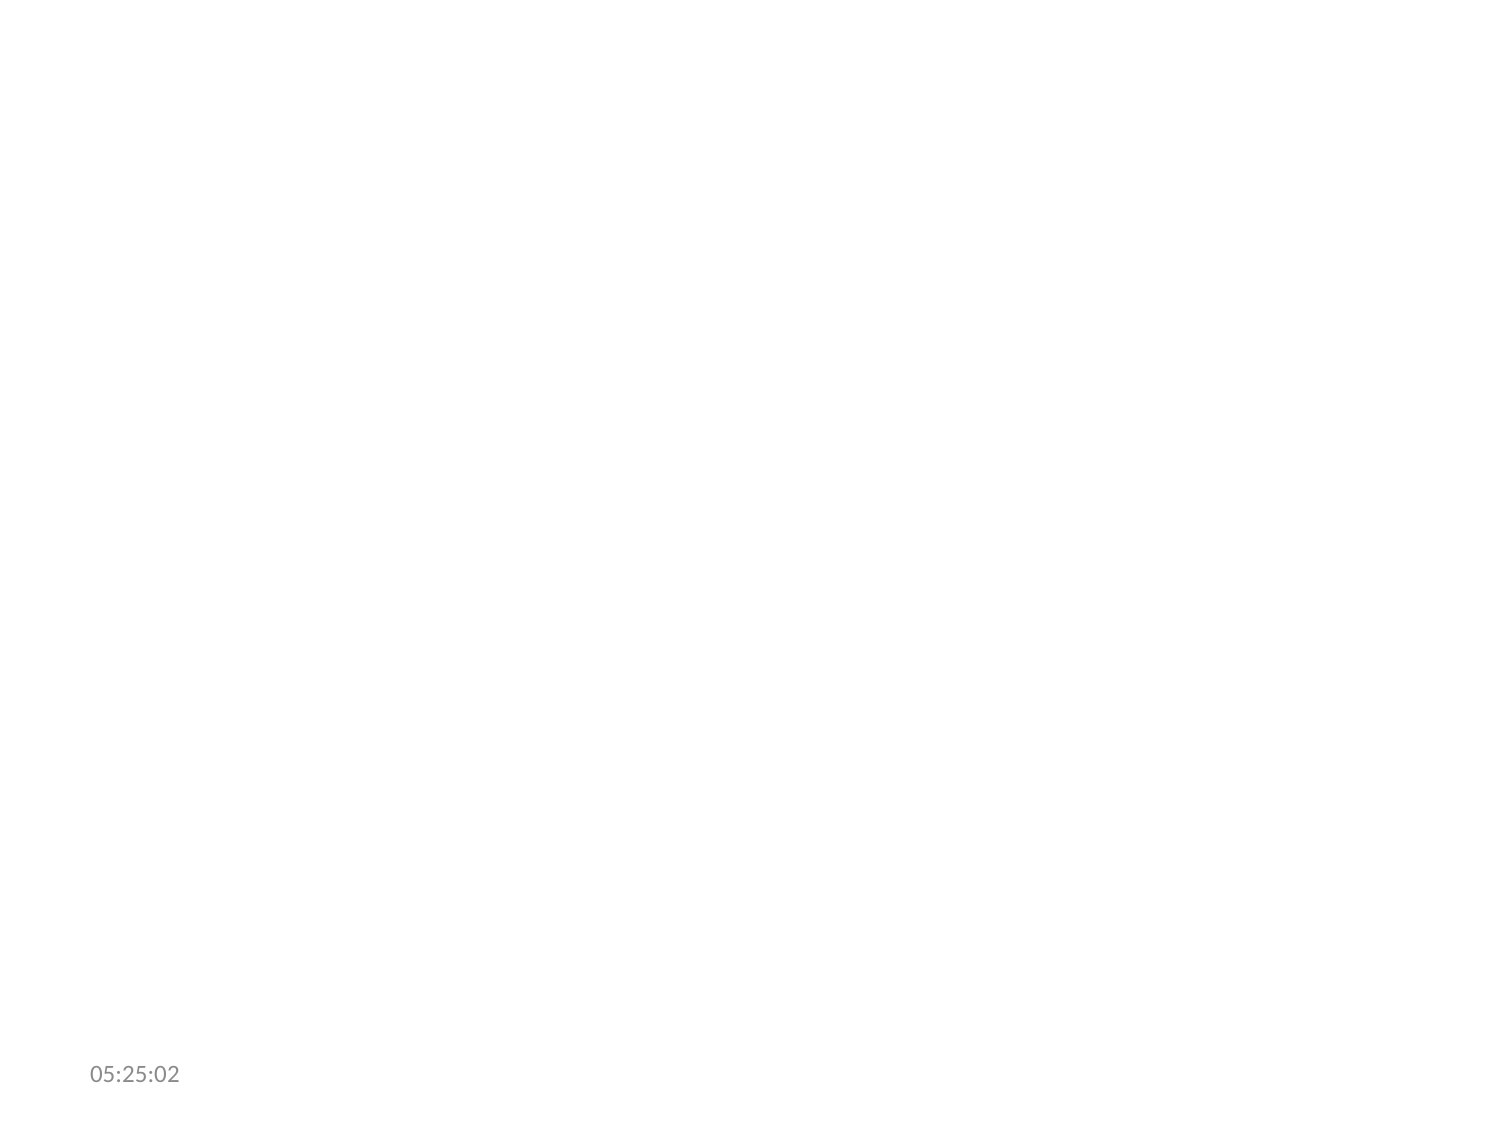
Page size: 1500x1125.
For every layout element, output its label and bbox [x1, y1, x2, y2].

slide_number [75, 1042, 425, 1103]
